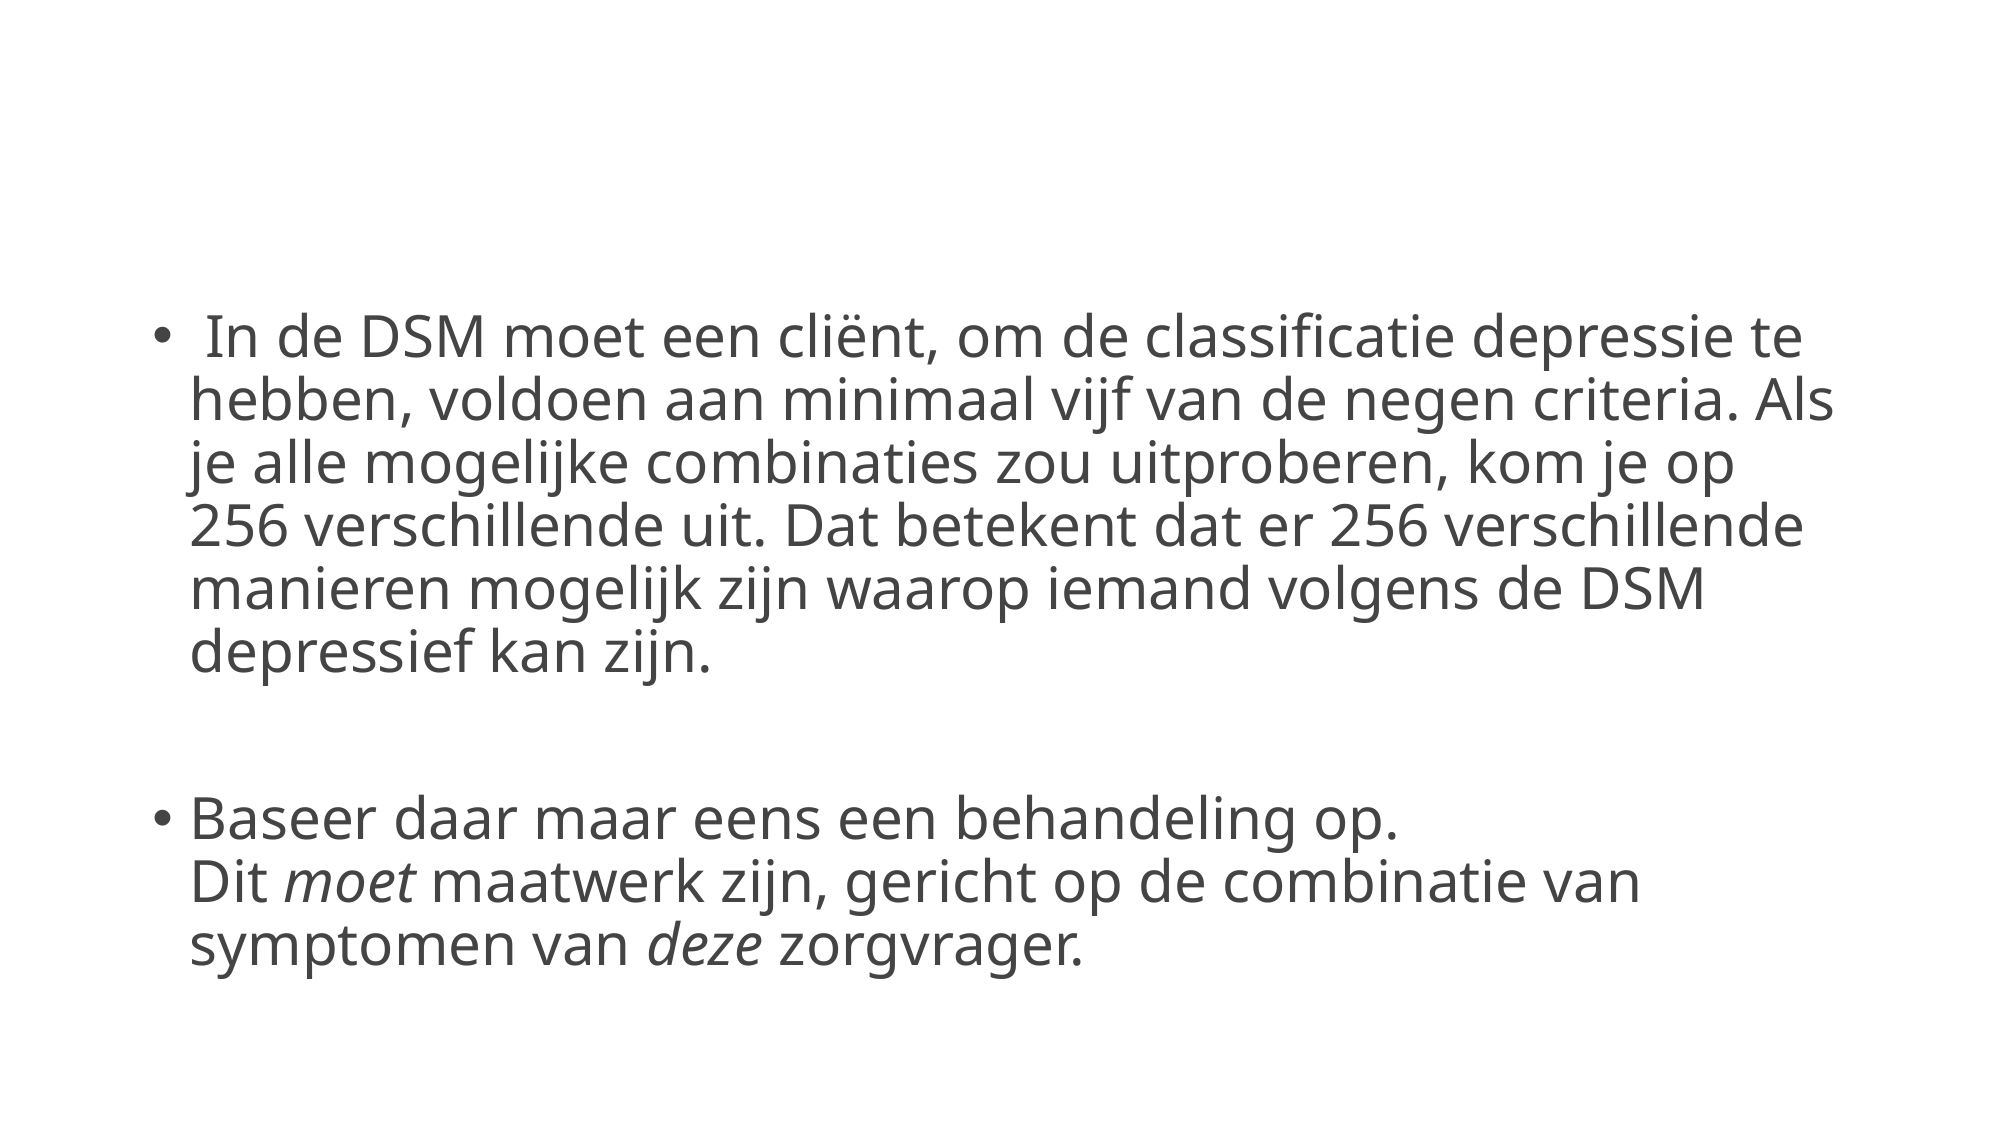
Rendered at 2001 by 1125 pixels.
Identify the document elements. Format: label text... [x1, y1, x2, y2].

list In de DSM moet een cliënt, om de classificatie depressie te hebben, voldoen aan minimaal vijf van de negen criteria. Als je alle mogelijke combinaties zou uitproberen, kom je op 256 verschillende uit. Dat betekent dat er 256 verschillende manieren mogelijk zijn waarop iemand volgens de DSM depressief kan zijn. Baseer daar maar eens een behandeling op. Dit moet maatwerk zijn, gericht op de combinatie van symptomen van deze zorgvrager. [137, 299, 1863, 1014]
